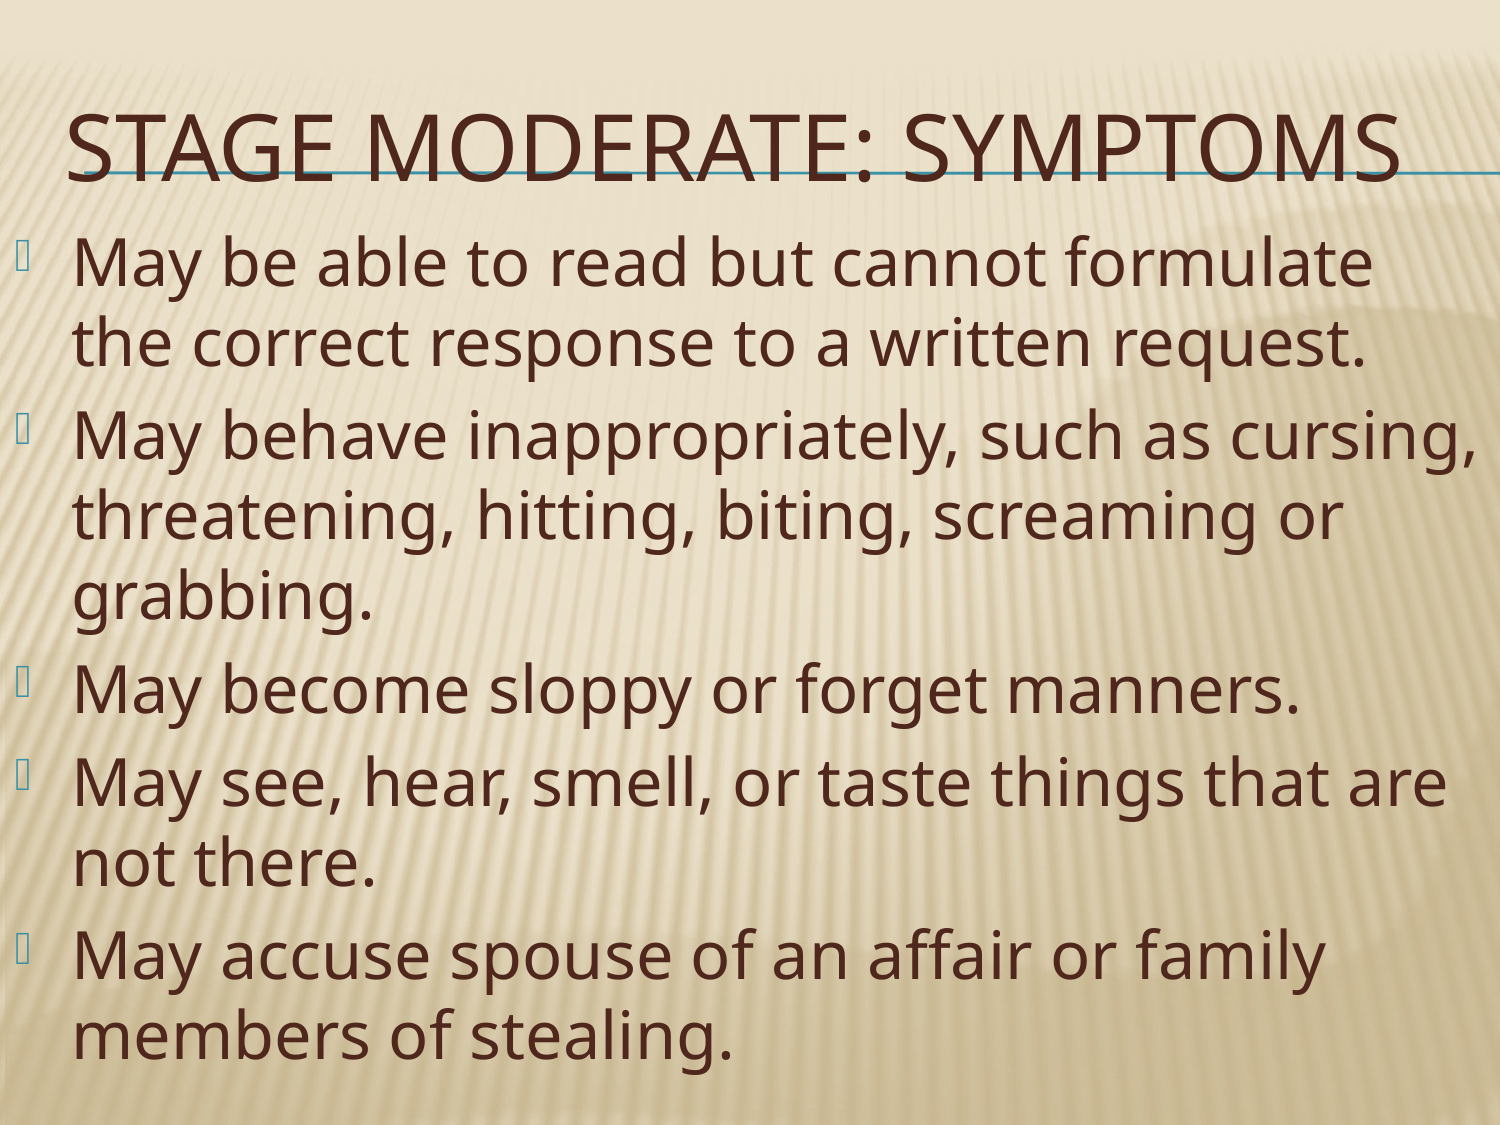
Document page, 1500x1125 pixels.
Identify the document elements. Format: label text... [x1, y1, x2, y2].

list May be able to read but cannot formulate the correct response to a written request. May behave inappropriately, such as cursing, threatening, hitting, biting, screaming or grabbing. May become sloppy or forget manners. May see, hear, smell, or taste things that are not there. May accuse spouse of an affair or family members of stealing. [0, 212, 1500, 1088]
title Stage Moderate: Symptoms [50, 75, 1475, 212]
